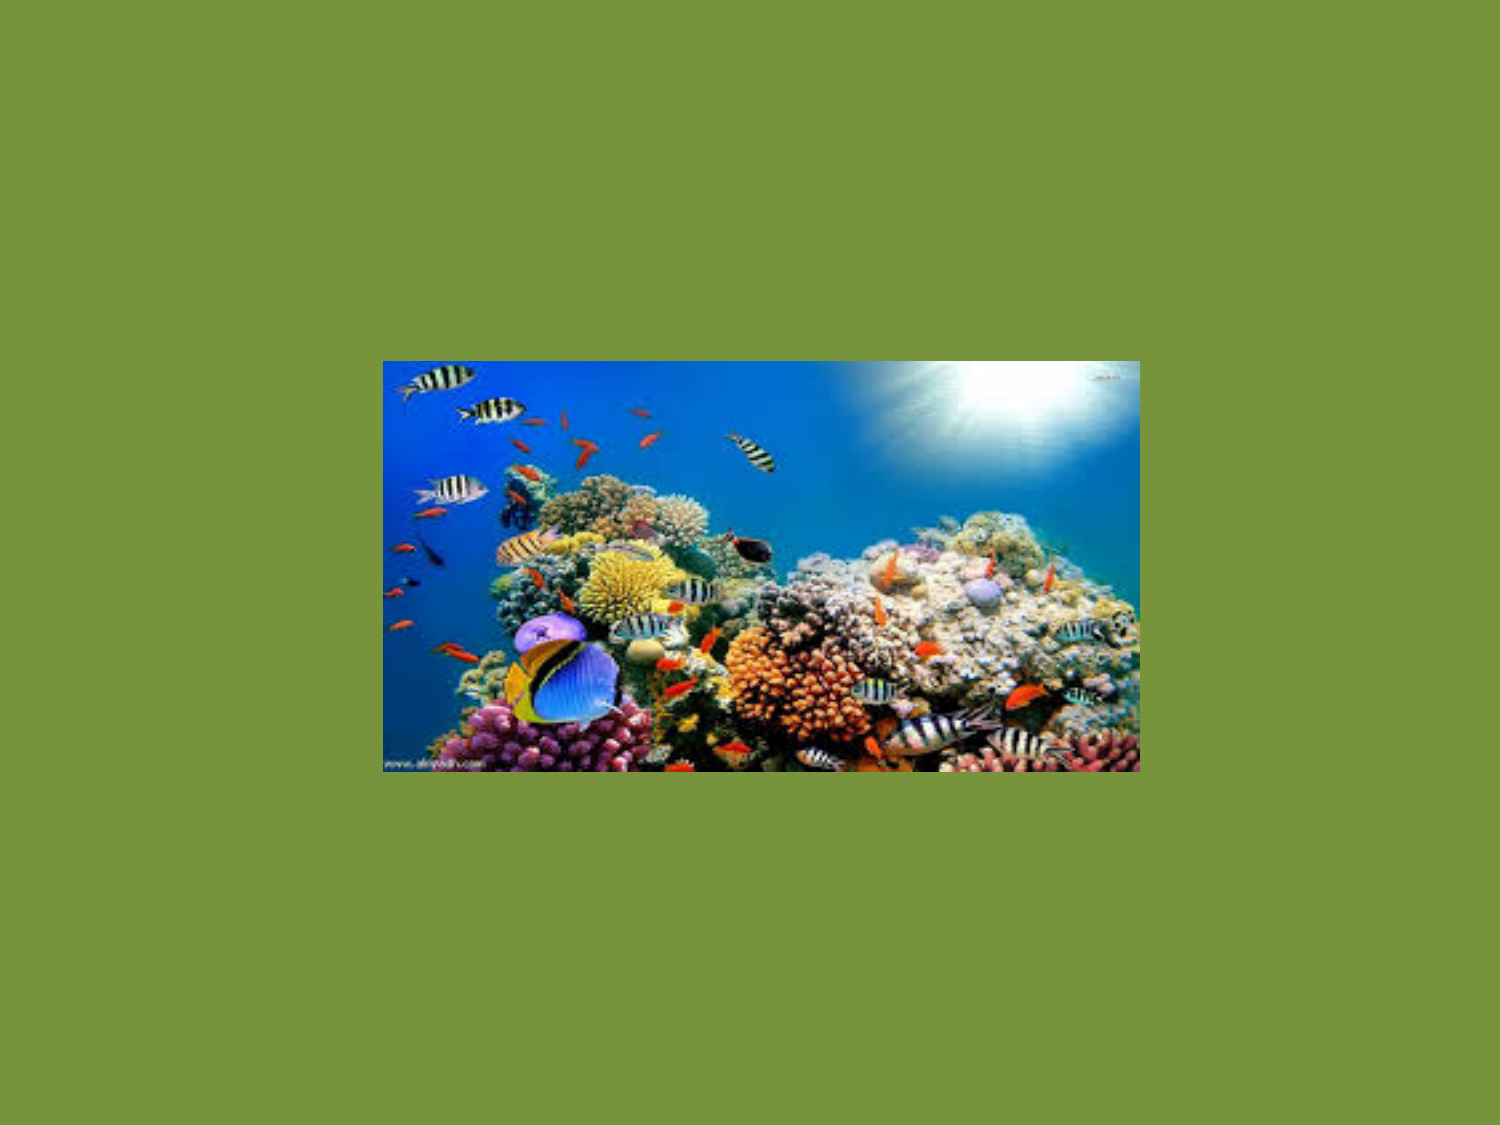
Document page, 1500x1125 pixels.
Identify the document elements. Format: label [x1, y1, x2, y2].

list [383, 361, 1140, 773]
